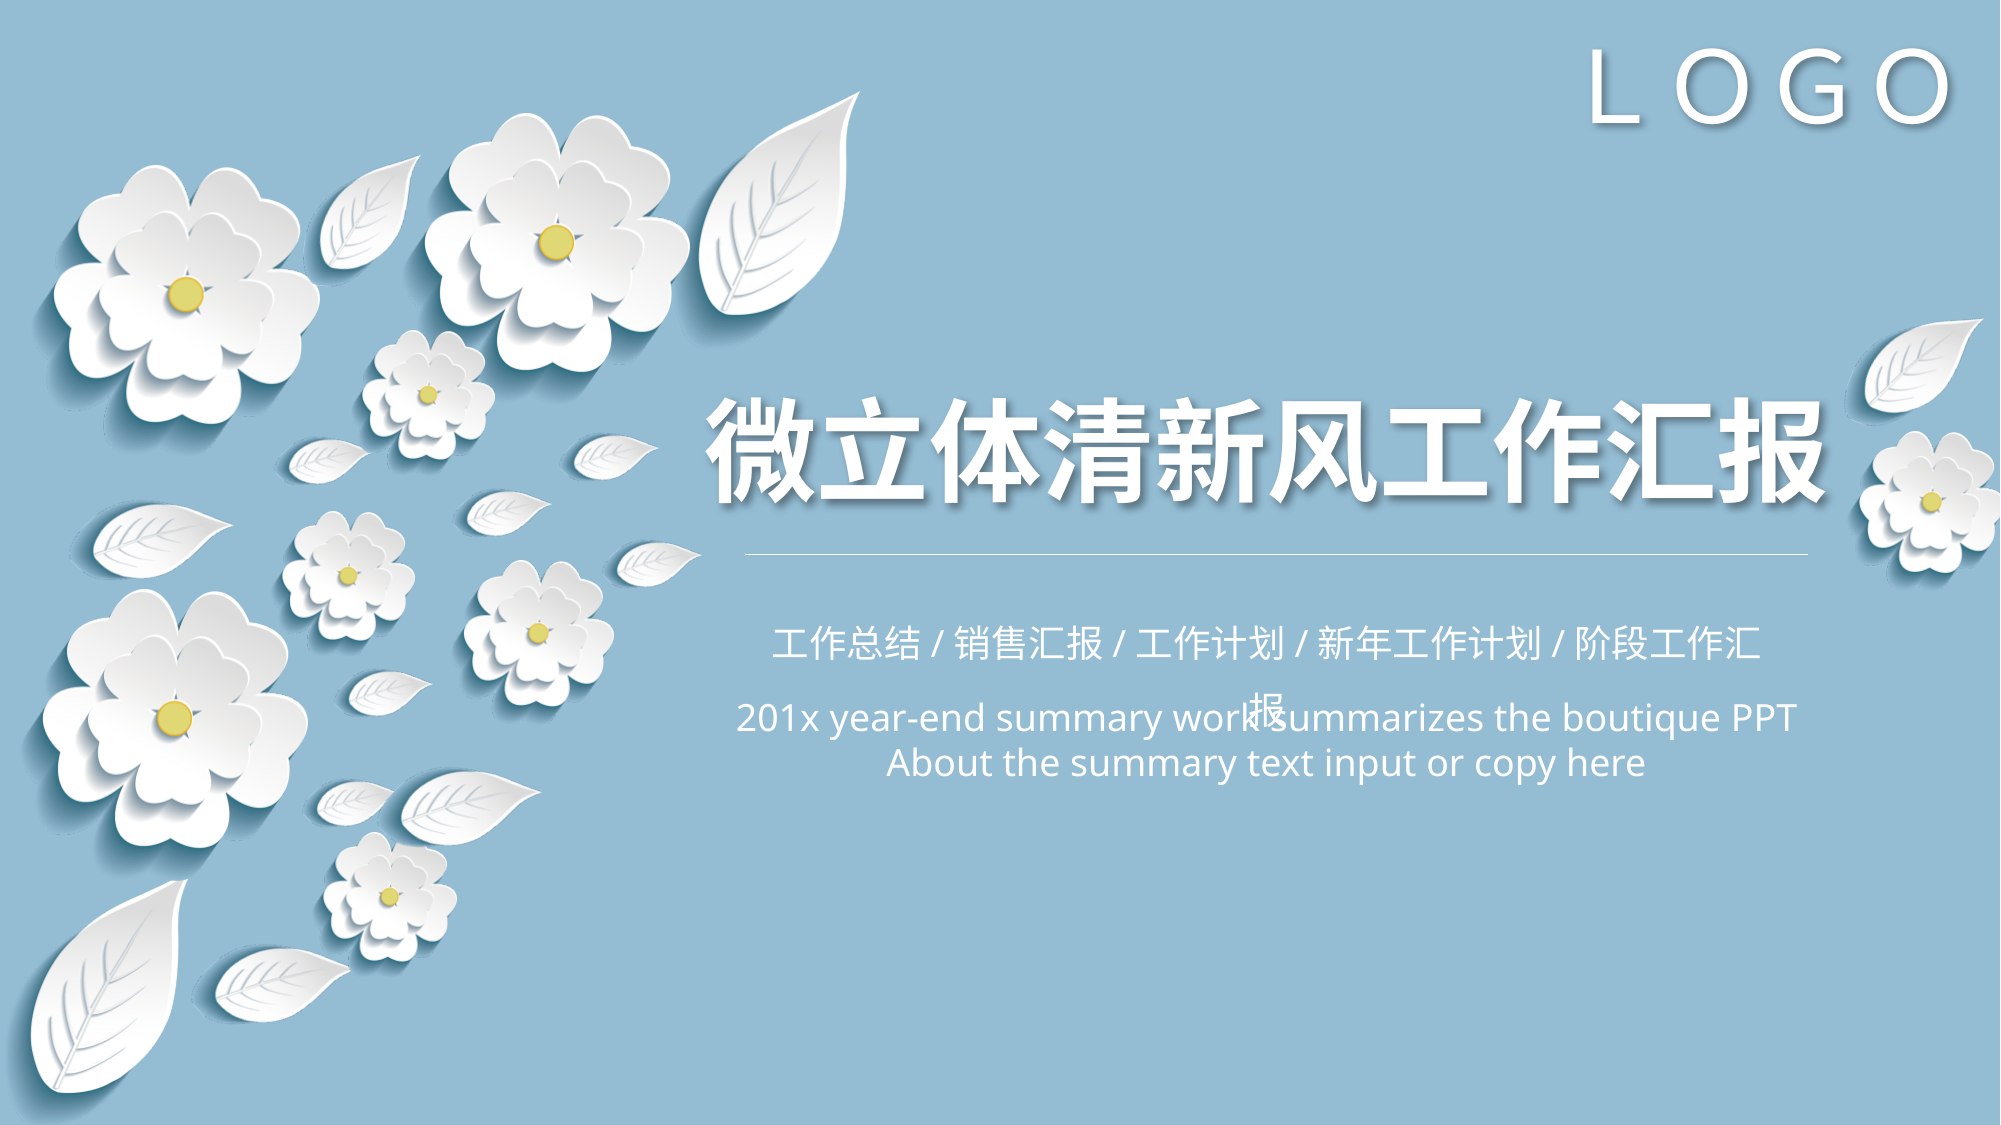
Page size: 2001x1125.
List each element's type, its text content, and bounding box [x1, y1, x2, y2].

picture [4, 91, 860, 1125]
text_box 201x year-end summary work summarizes the boutique PPT About the summary text input or copy here [721, 686, 1813, 792]
text_box 工作总结/销售汇报/工作计划/新年工作计划/阶段工作汇报 [740, 589, 1794, 686]
picture [1845, 282, 2000, 591]
text_box ＬＯＧＯ [1547, 16, 1978, 151]
text_box 微立体清新风工作汇报 [689, 373, 1845, 524]
